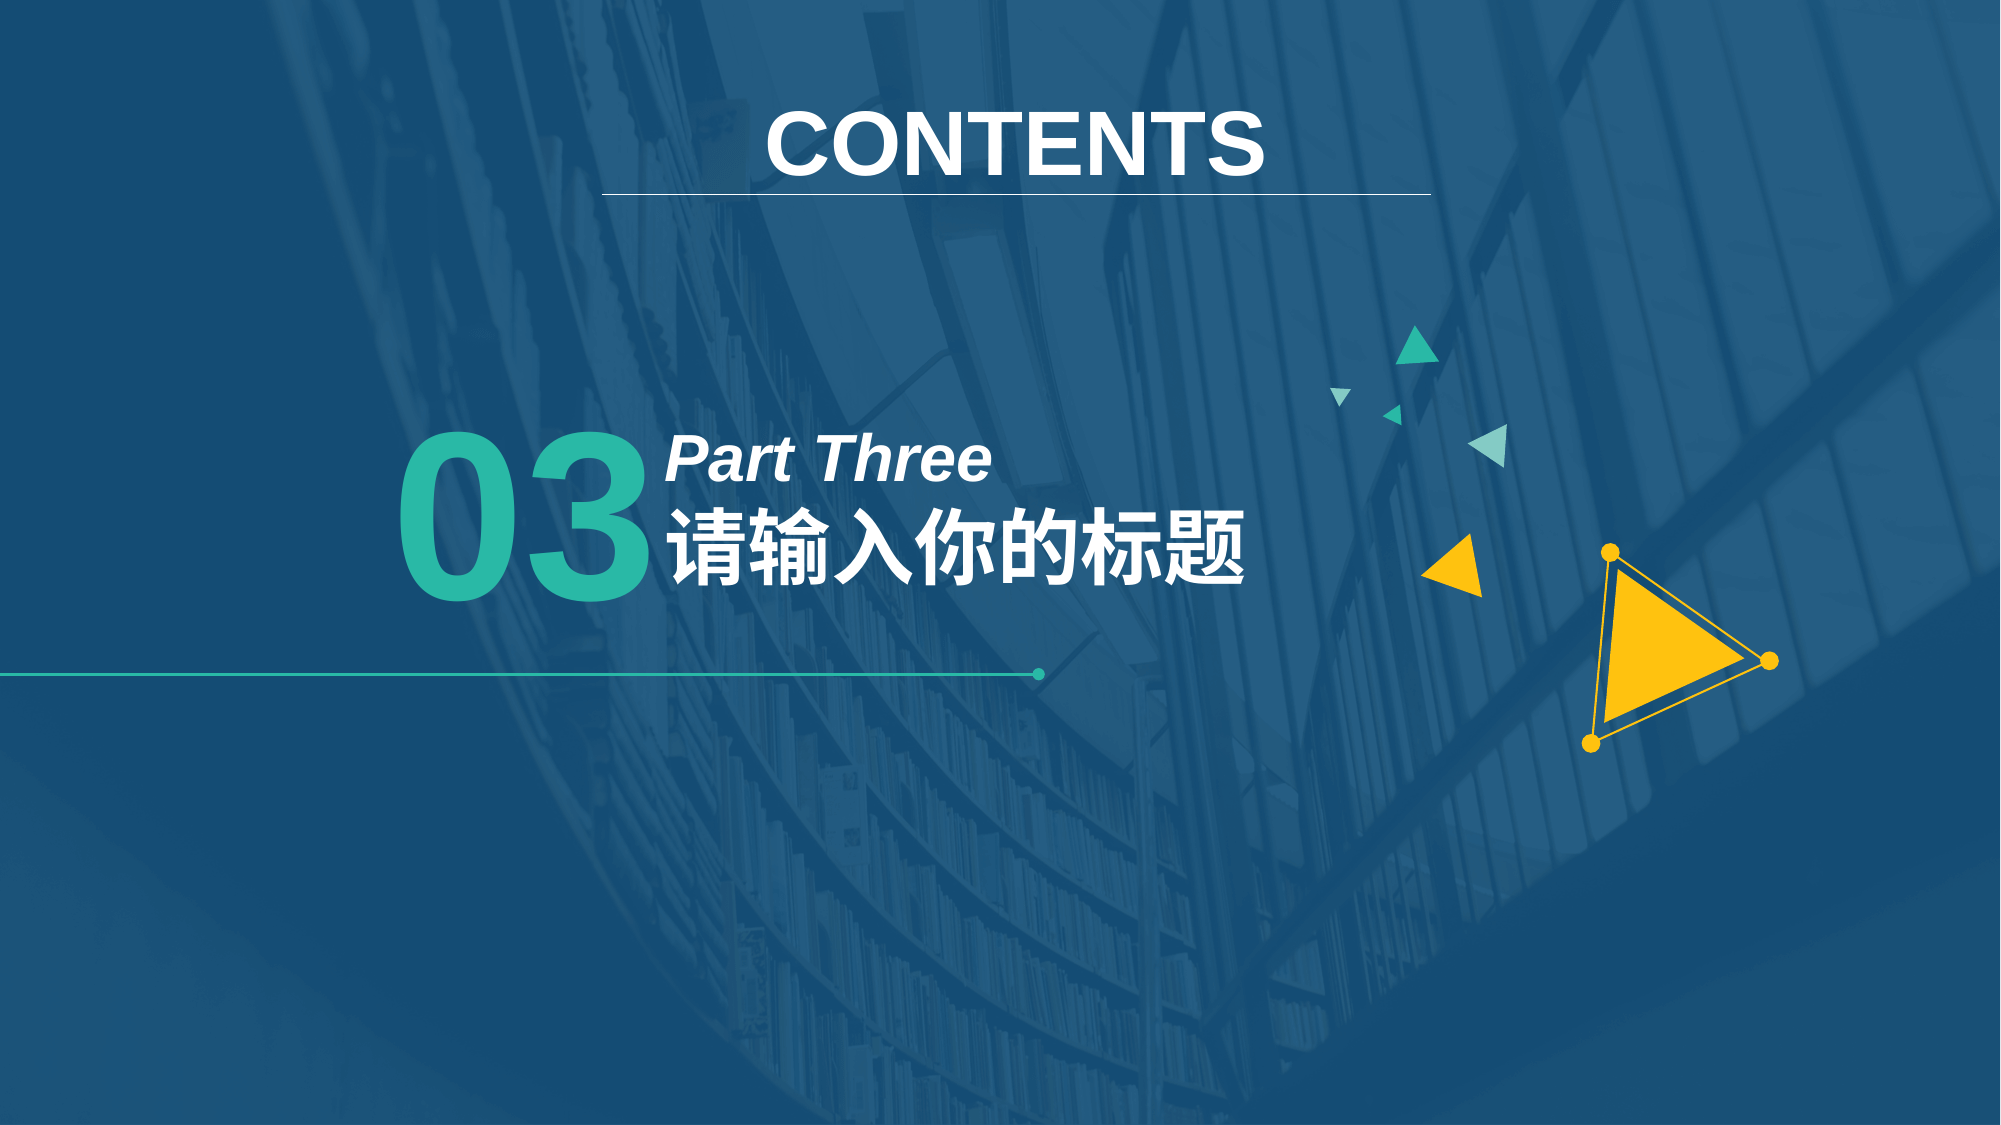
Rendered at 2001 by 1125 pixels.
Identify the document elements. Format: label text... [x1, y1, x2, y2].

picture [0, 0, 2001, 1125]
text_box CONTENTS [764, 83, 1269, 194]
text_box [1293, 376, 1802, 730]
text_box Part Three [649, 407, 1039, 502]
text_box 03 [391, 359, 658, 648]
text_box 请输入你的标题 [649, 488, 1288, 603]
